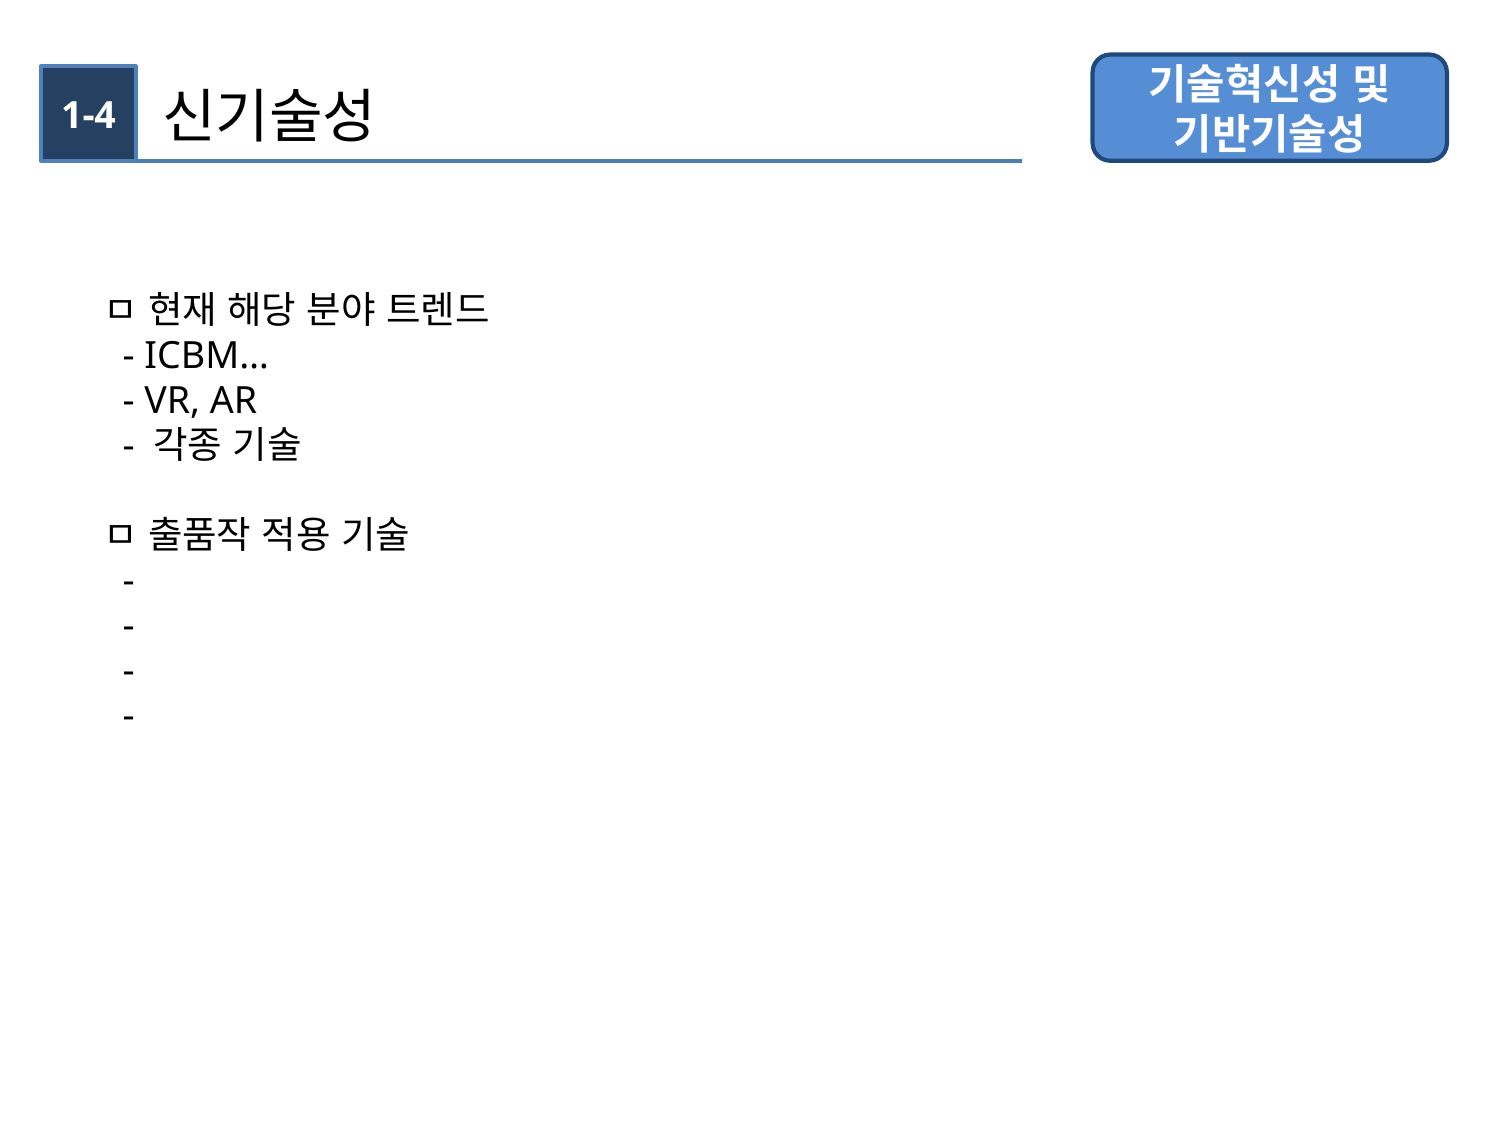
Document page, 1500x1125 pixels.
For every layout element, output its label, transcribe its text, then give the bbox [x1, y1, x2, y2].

text_box ㅁ 현재 해당 분야 트렌드 - ICBM… - VR, AR - 각종 기술 ㅁ 출품작 적용 기술 - - - - [88, 278, 1341, 789]
text_box 기술혁신성 및 기반기술성 [1090, 52, 1450, 163]
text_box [40, 66, 1022, 162]
